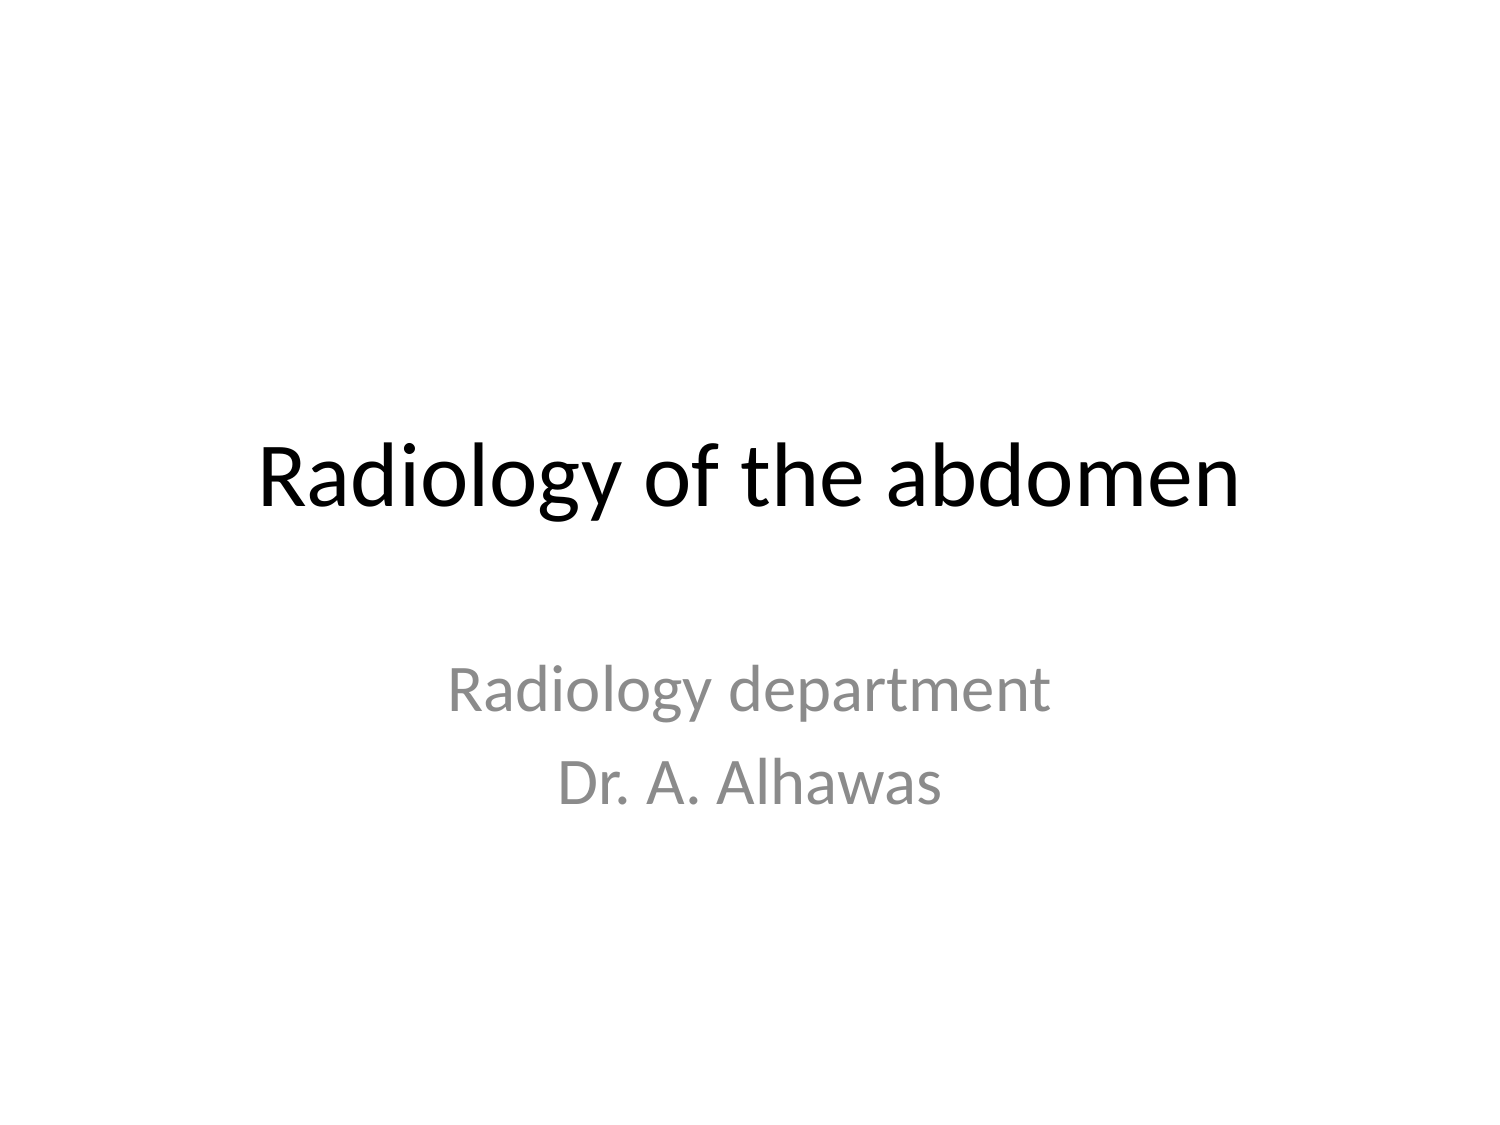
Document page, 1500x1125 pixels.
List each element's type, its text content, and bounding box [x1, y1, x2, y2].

title Radiology of the abdomen [112, 349, 1388, 591]
subtitle Radiology department Dr. A. Alhawas [225, 637, 1275, 925]
